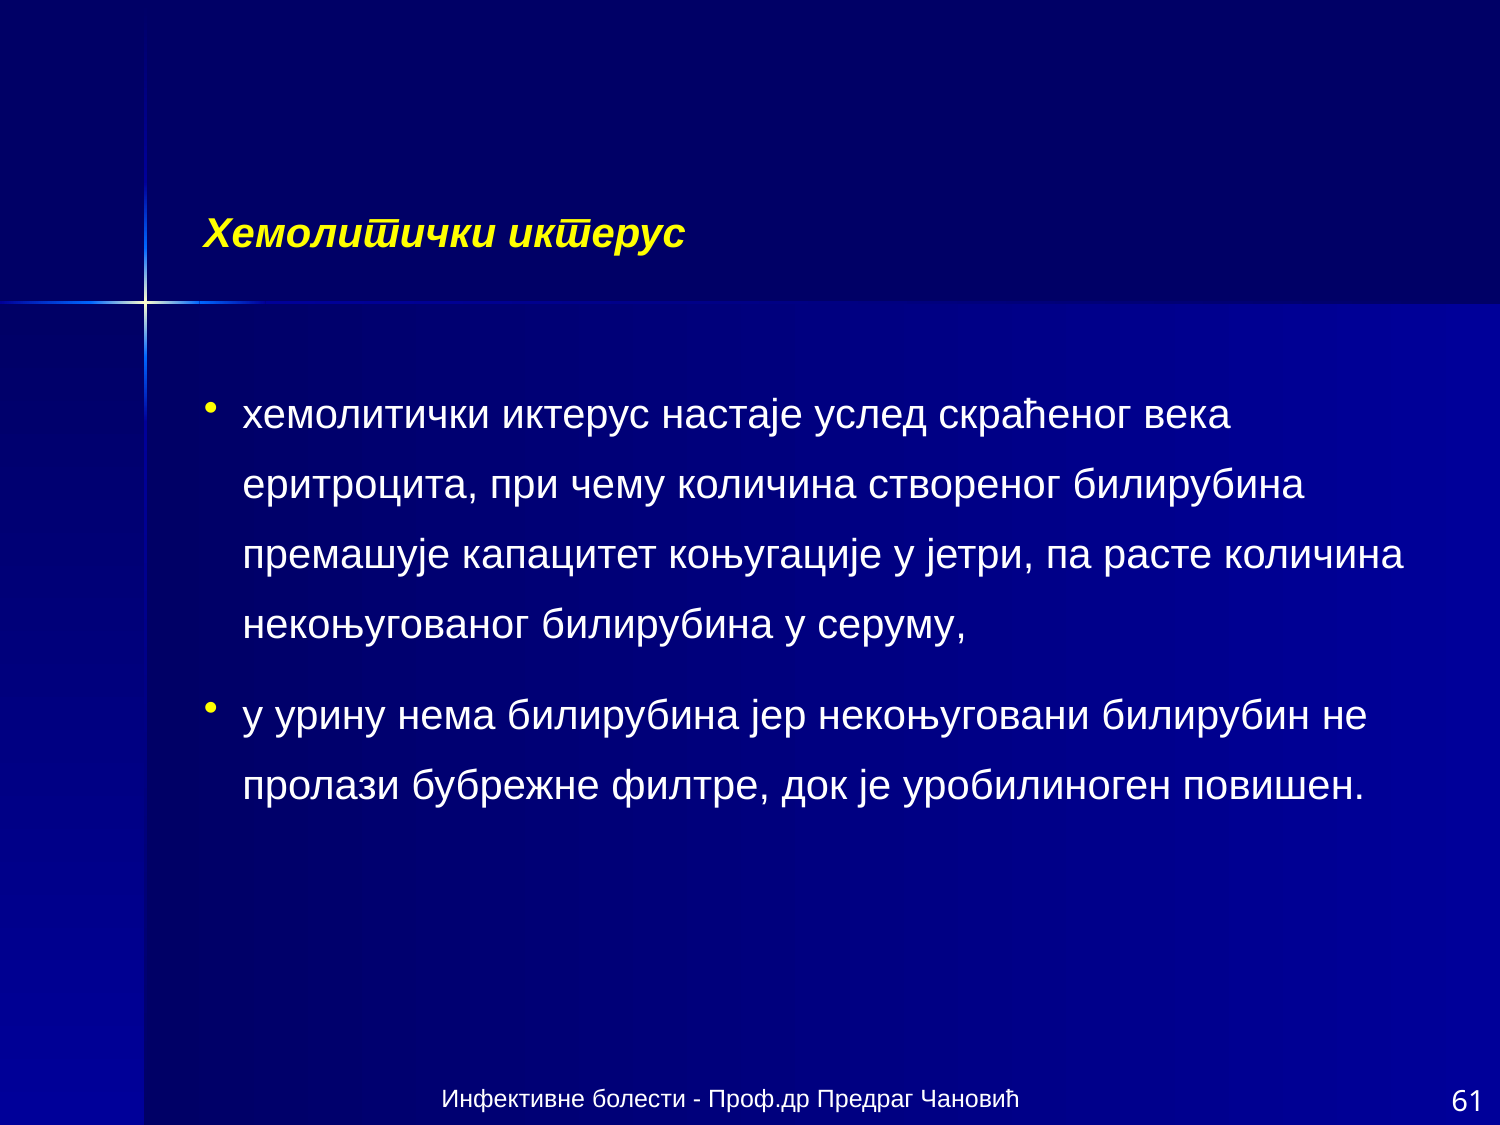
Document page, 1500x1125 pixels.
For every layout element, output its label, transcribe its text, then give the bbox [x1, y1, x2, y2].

slide_number 61 [1324, 1074, 1500, 1125]
footer Инфективне болести - Проф.др Предраг Чановић [412, 1074, 1051, 1125]
text_box Хемолитички иктерус хемолитички иктерус настаје услед скраћеног века еритроцита, при чему количина створеног билирубина премашује капацитет коњугације у јетри, па расте количина некоњугованог билирубина у серуму, у урину нема билирубина јер некоњуговани билирубин не пролази бубрежне филтре, док је уробилиноген повишен. [189, 178, 1450, 816]
